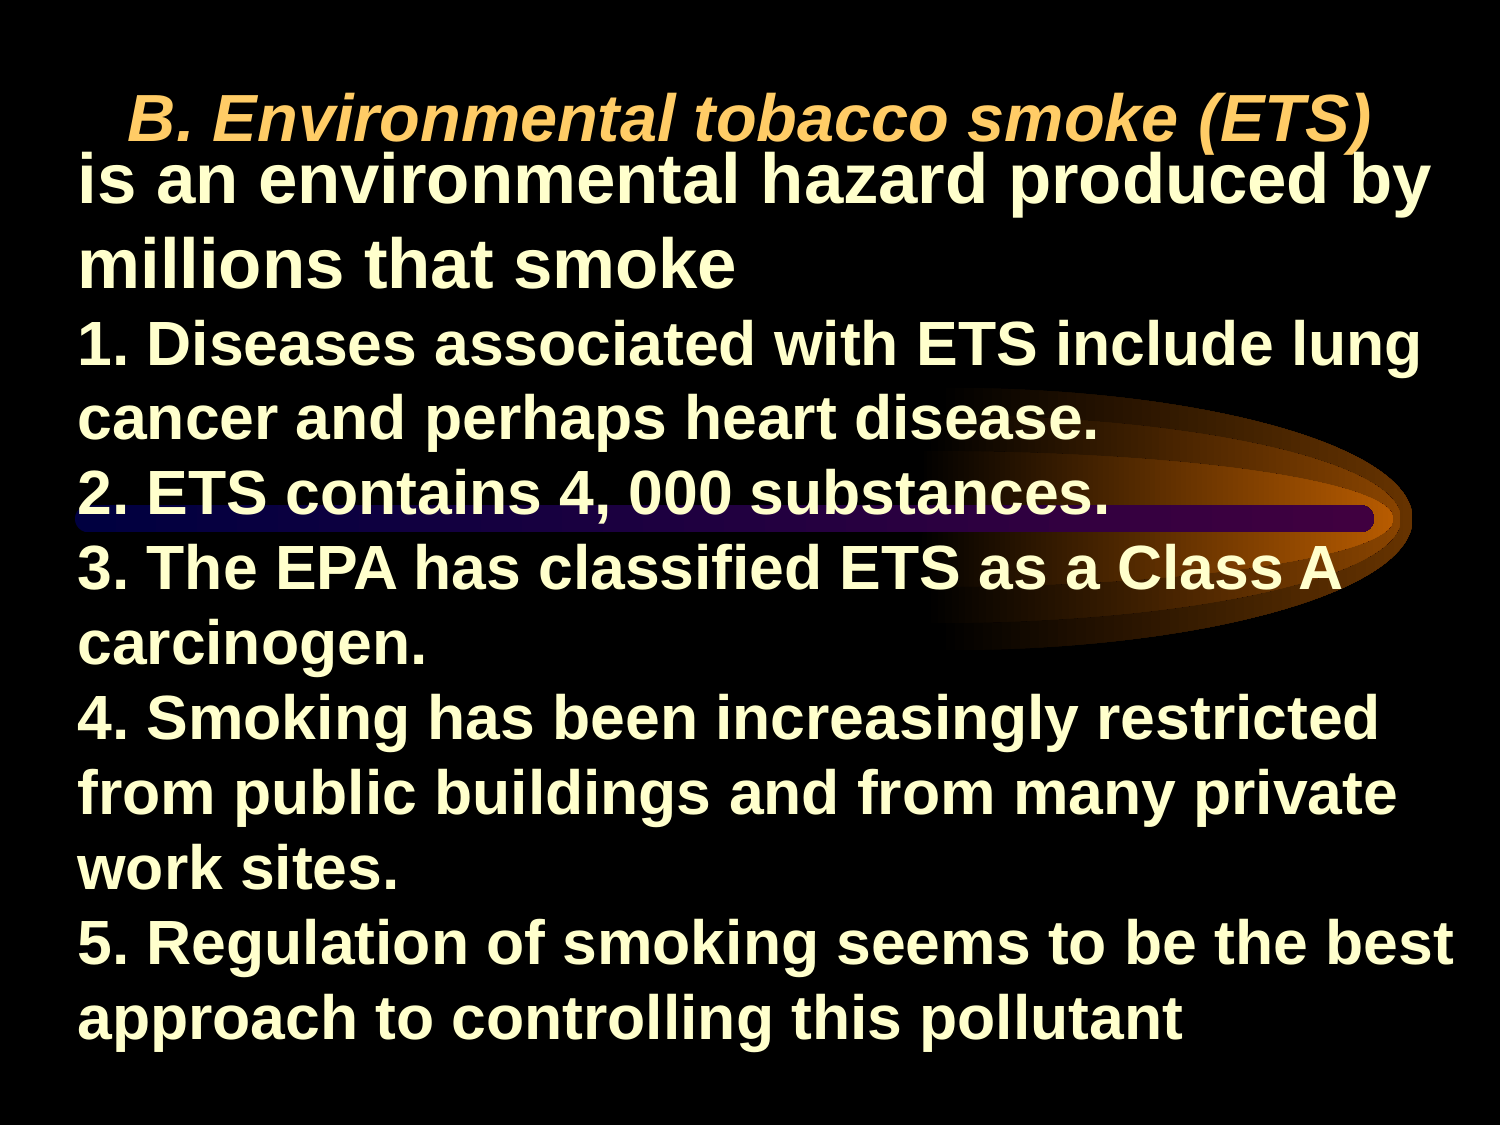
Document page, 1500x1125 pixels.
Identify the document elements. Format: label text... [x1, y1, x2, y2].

title B. Environmental tobacco smoke (ETS) [112, 0, 1388, 124]
subtitle is an environmental hazard produced by millions that smoke 1. Diseases associated with ETS include lung cancer and perhaps heart disease. 2. ETS contains 4, 000 substances. 3. The EPA has classified ETS as a Class A carcinogen. 4. Smoking has been increasingly restricted from public buildings and from many private work sites. 5. Regulation of smoking seems to be the best approach to controlling this pollutant [62, 124, 1476, 851]
